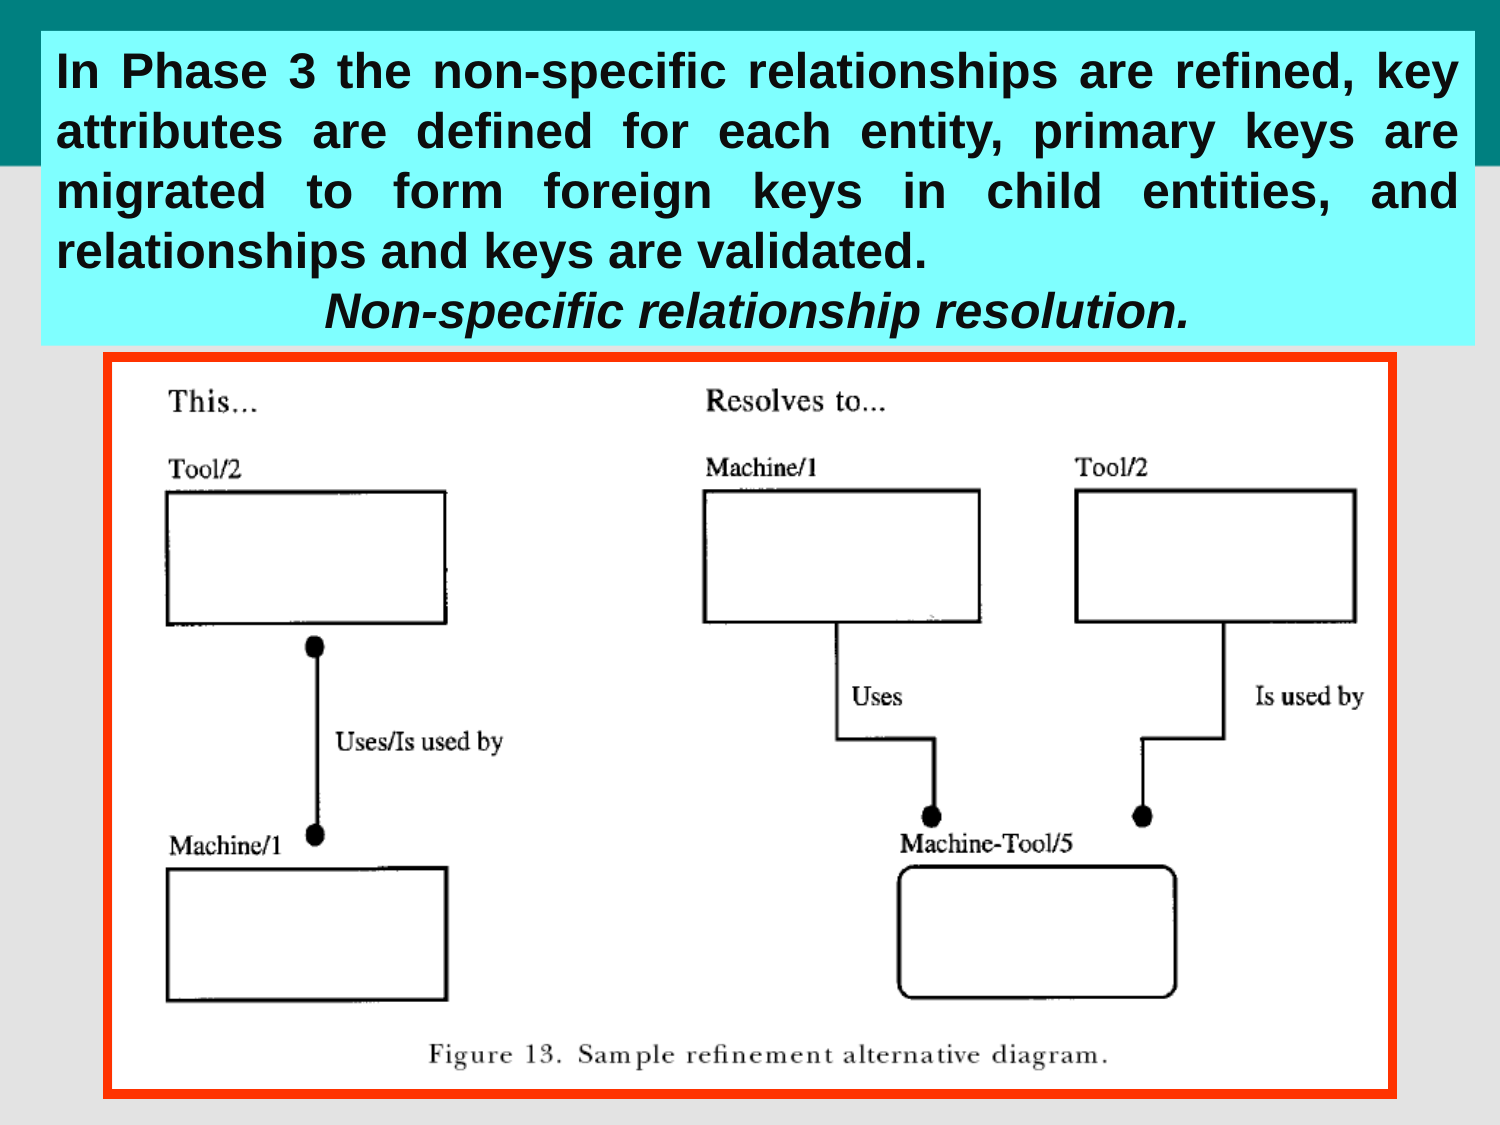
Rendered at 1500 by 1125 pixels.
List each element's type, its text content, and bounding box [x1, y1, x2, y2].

picture [0, 0, 1500, 1125]
text_box In Phase 3 the non-specific relationships are refined, key attributes are defined for each entity, primary keys are migrated to form foreign keys in child entities, and relationships and keys are validated. Non-specific relationship resolution. [41, 30, 1475, 346]
